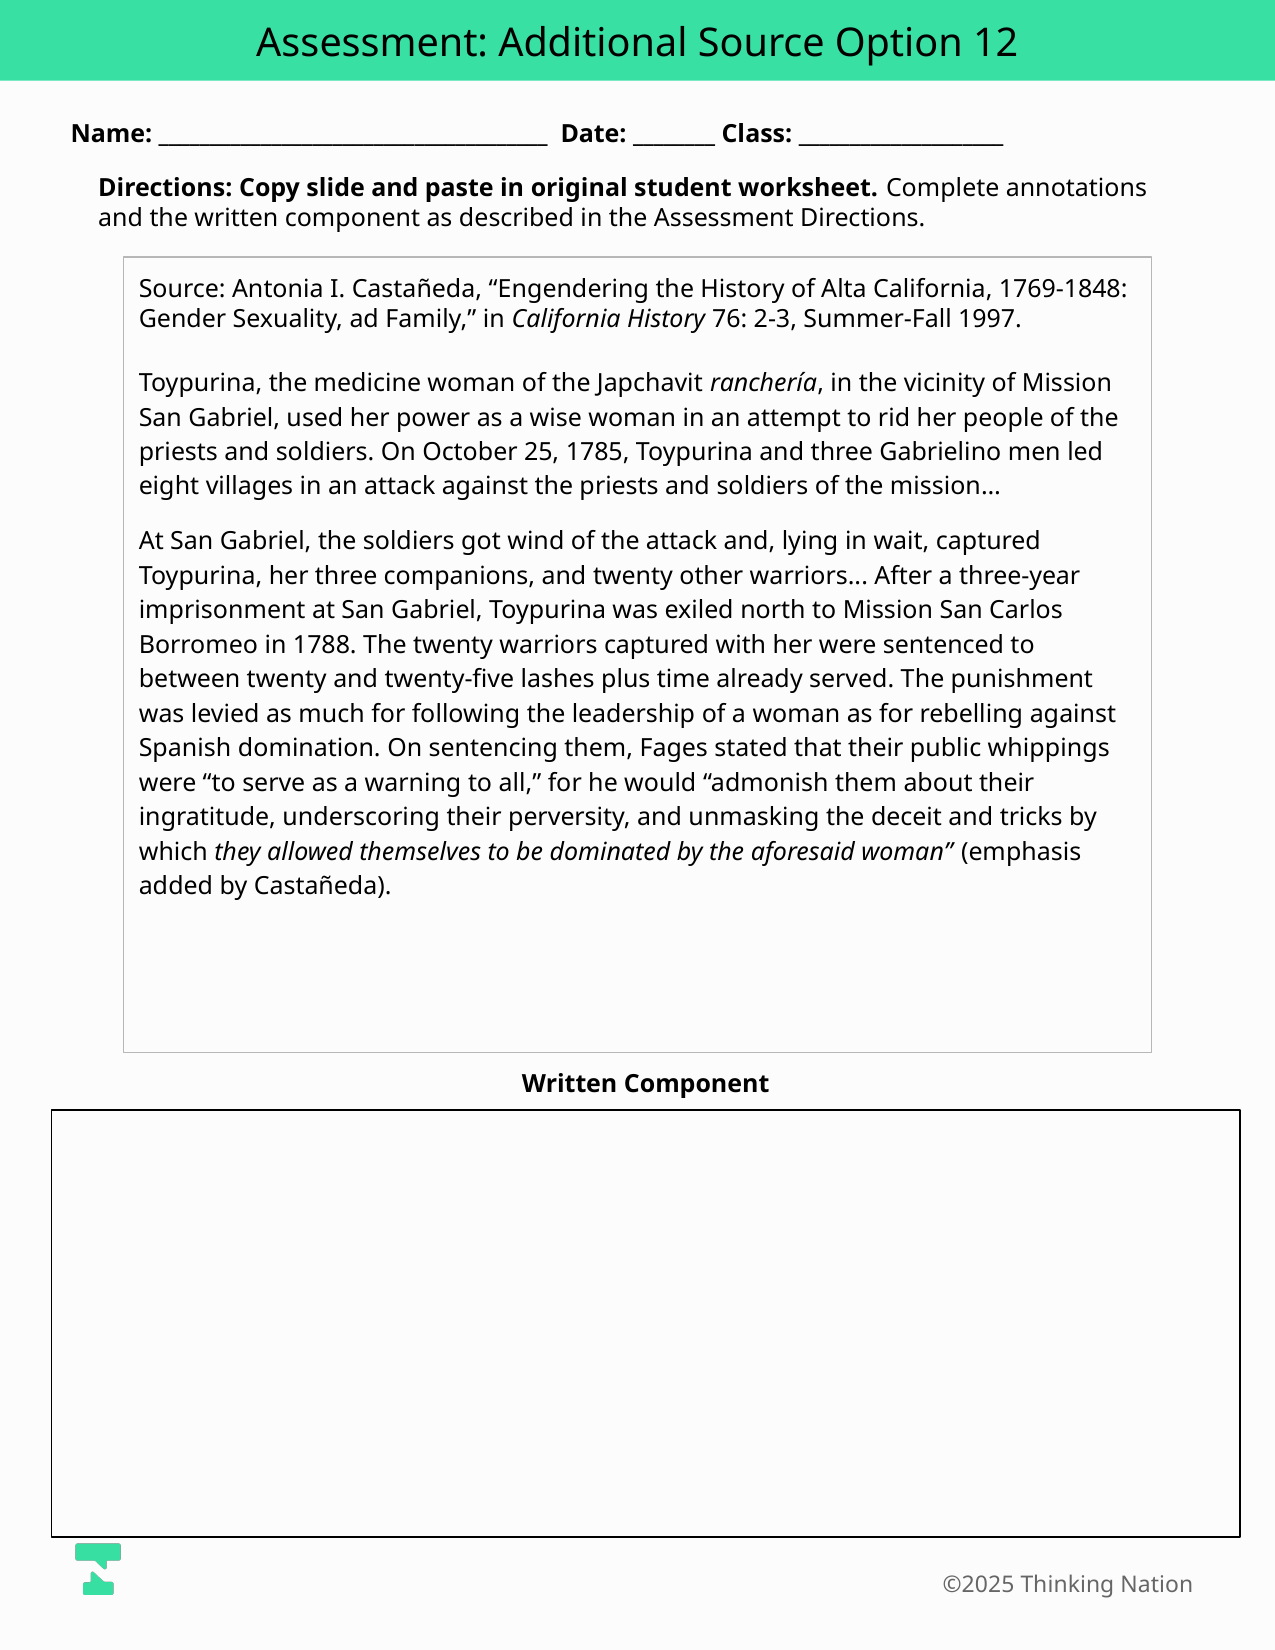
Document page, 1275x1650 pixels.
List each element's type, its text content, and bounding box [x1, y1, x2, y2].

text_box Assessment: Additional Source Option 12 [0, 0, 1275, 81]
picture [62, 1533, 134, 1605]
text_box Name: ______________________________________ Date: ________ Class: ____________________ [55, 102, 1223, 162]
text_box [51, 1112, 1240, 1538]
text_box Written Component [51, 1052, 1240, 1112]
text_box ©2025 Thinking Nation [907, 1553, 1210, 1605]
text_box Directions: Copy slide and paste in original student worksheet. Complete annotations and the written component as described in the Assessment Directions. [83, 162, 1209, 247]
text_box Source: Antonia I. Castañeda, “Engendering the History of Alta California, 1769-1848: Gender Sexuality, ad Family,” in California History 76: 2-3, Summer-Fall 1997. Toypurina, the medicine woman of the Japchavit ranchería, in the vicinity of Mission San Gabriel, used her power as a wise woman in an attempt to rid her people of the priests and soldiers. On October 25, 1785, Toypurina and three Gabrielino men led eight villages in an attack against the priests and soldiers of the mission… At San Gabriel, the soldiers got wind of the attack and, lying in wait, captured Toypurina, her three companions, and twenty other warriors... After a three-year imprisonment at San Gabriel, Toypurina was exiled north to Mission San Carlos Borromeo in 1788. The twenty warriors captured with her were sentenced to between twenty and twenty-five lashes plus time already served. The punishment was levied as much for following the leadership of a woman as for rebelling against Spanish domination. On sentencing them, Fages stated that their public whippings were “to serve as a warning to all,” for he would “admonish them about their ingratitude, underscoring their perversity, and unmasking the deceit and tricks by which they allowed themselves to be dominated by the aforesaid woman” (emphasis added by Castañeda). [123, 257, 1152, 1052]
